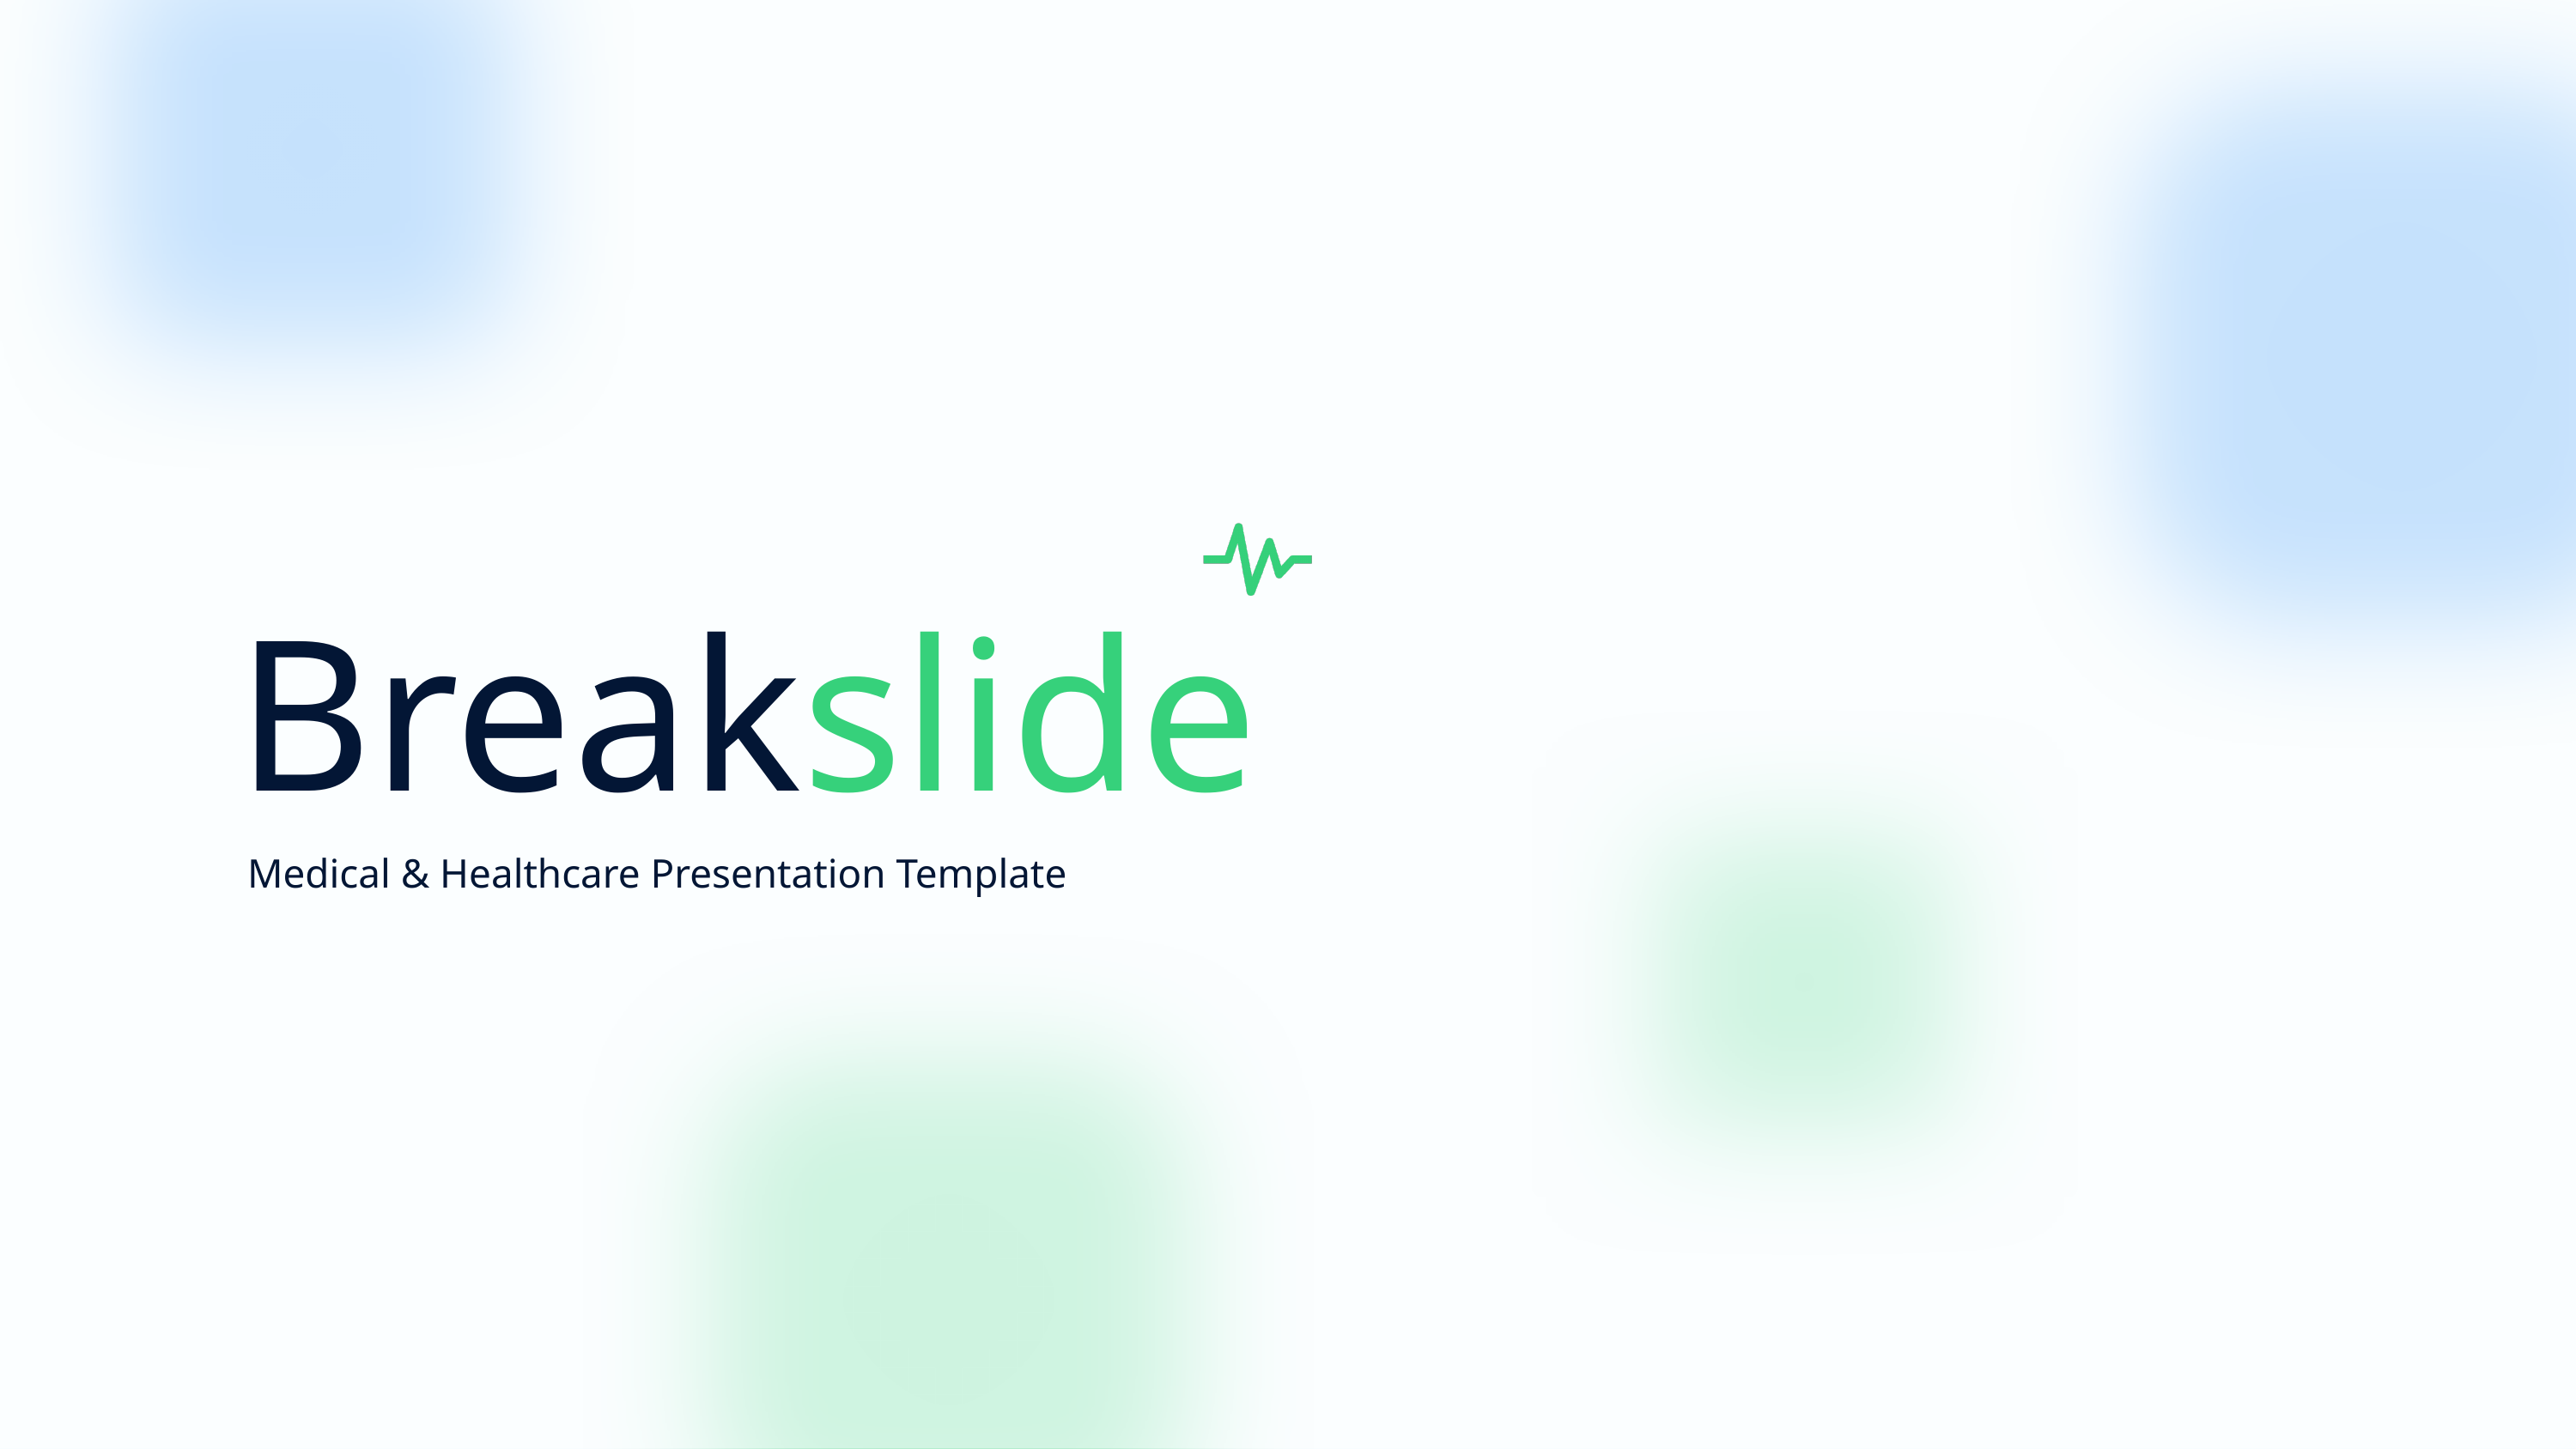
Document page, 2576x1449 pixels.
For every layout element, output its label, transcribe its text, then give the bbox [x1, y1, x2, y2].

text_box Breakslide [223, 575, 1348, 840]
picture [1193, 494, 1322, 624]
text_box Medical & Healthcare Presentation Template [234, 842, 1347, 902]
picture [1348, 0, 2576, 1449]
